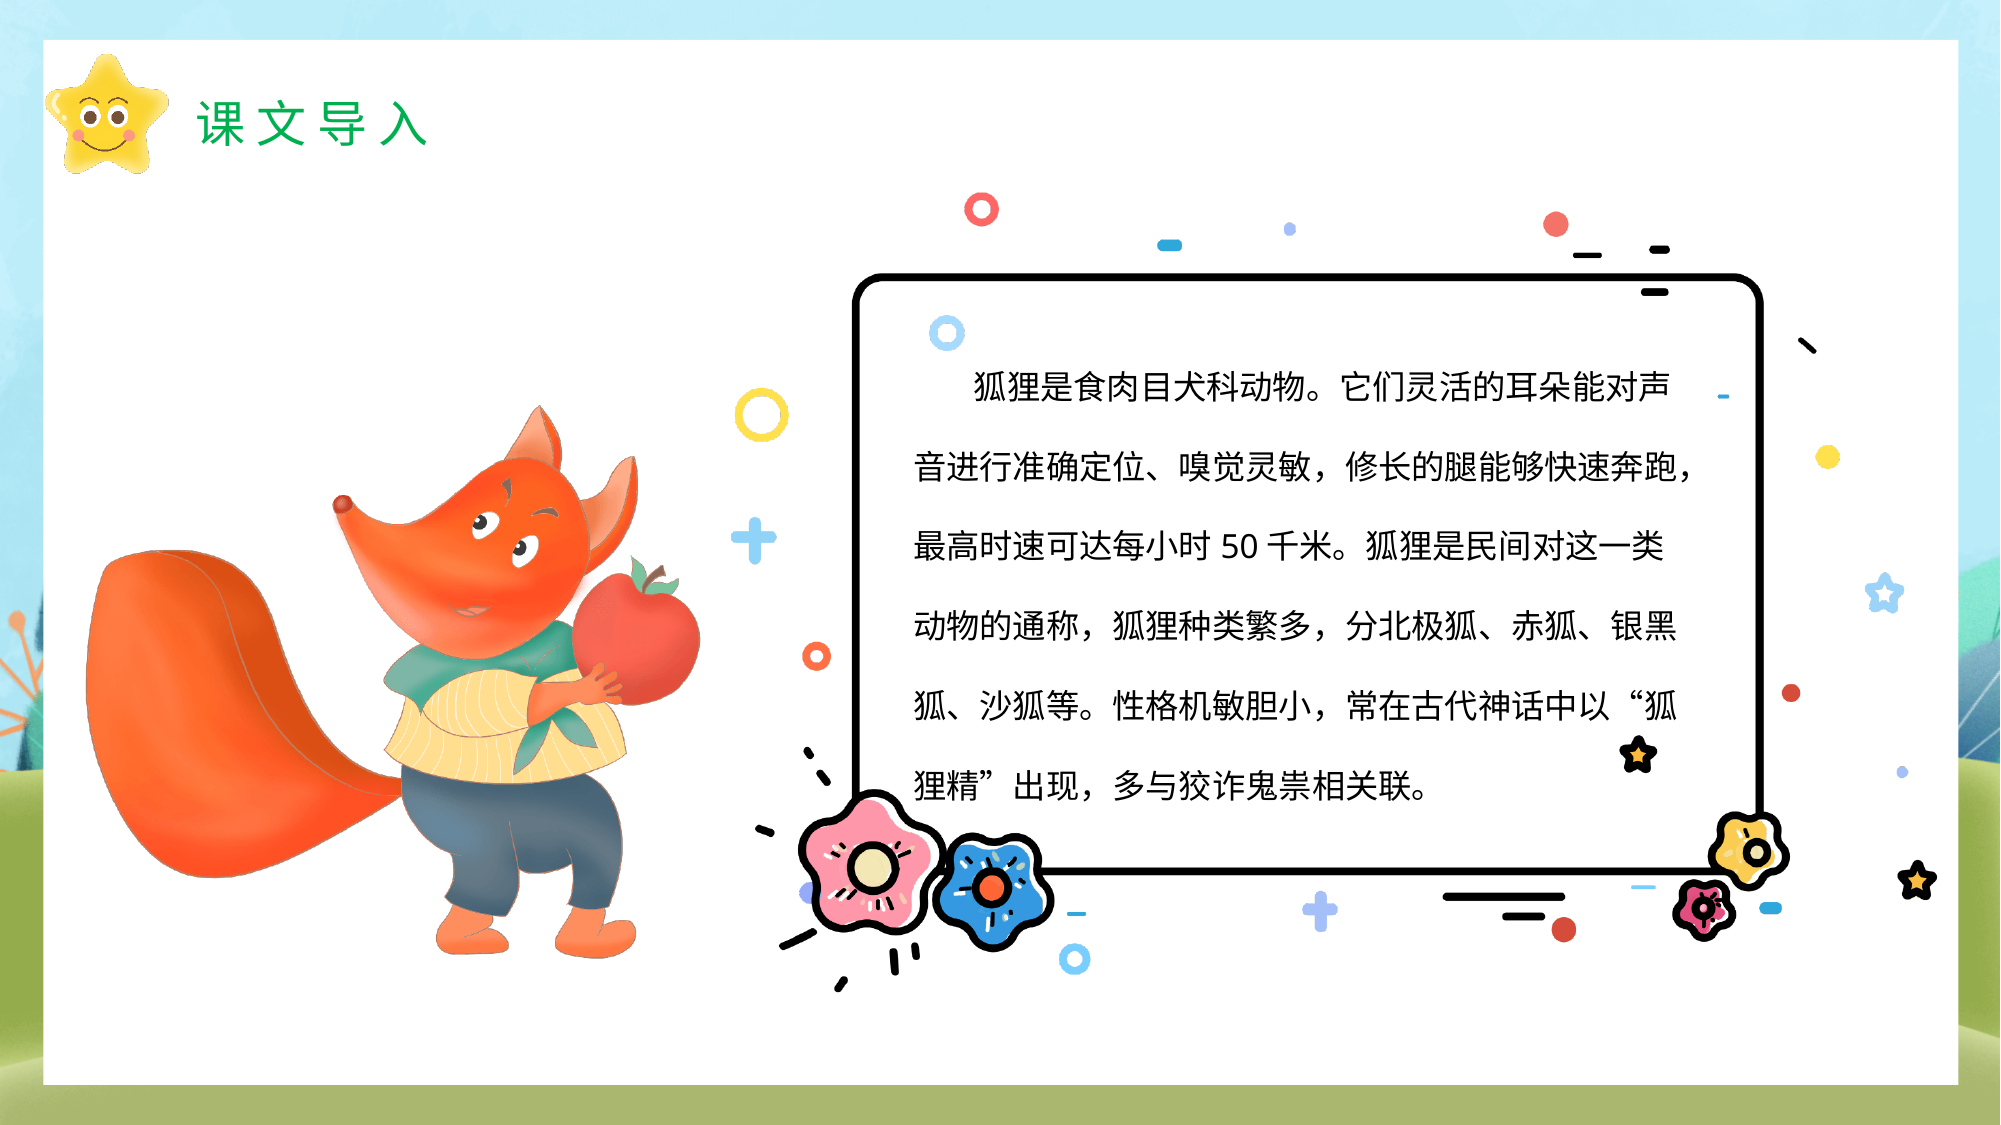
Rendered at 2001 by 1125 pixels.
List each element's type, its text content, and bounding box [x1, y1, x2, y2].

picture [0, 0, 2000, 1125]
text_box 课 文 导 入 [216, 84, 1182, 160]
